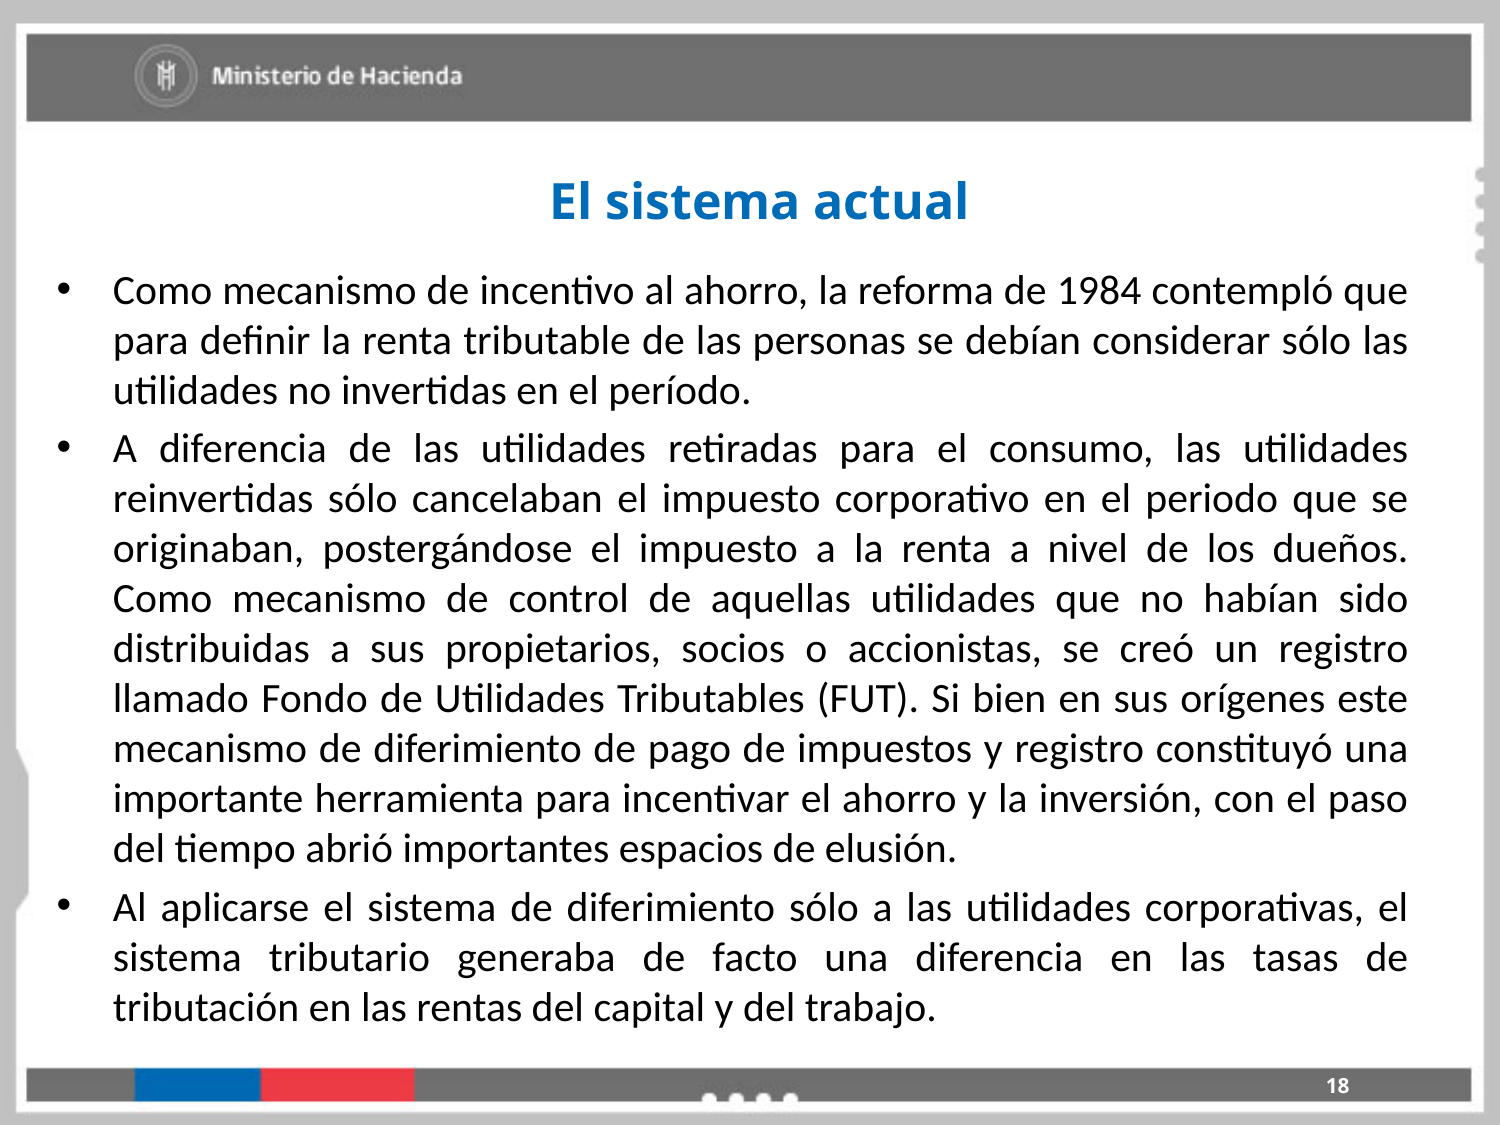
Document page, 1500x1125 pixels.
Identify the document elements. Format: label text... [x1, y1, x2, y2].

picture [0, 0, 1500, 1125]
slide_number 18 [1014, 1070, 1365, 1103]
list Como mecanismo de incentivo al ahorro, la reforma de 1984 contempló que para definir la renta tributable de las personas se debían considerar sólo las utilidades no invertidas en el período. A diferencia de las utilidades retiradas para el consumo, las utilidades reinvertidas sólo cancelaban el impuesto corporativo en el periodo que se originaban, postergándose el impuesto a la renta a nivel de los dueños. Como mecanismo de control de aquellas utilidades que no habían sido distribuidas a sus propietarios, socios o accionistas, se creó un registro llamado Fondo de Utilidades Tributables (FUT). Si bien en sus orígenes este mecanismo de diferimiento de pago de impuestos y registro constituyó una importante herramienta para incentivar el ahorro y la inversión, con el paso del tiempo abrió importantes espacios de elusión. Al aplicarse el sistema de diferimiento sólo a las utilidades corporativas, el sistema tributario generaba de facto una diferencia en las tasas de tributación en las rentas del capital y del trabajo. [41, 255, 1424, 587]
text_box El sistema actual [48, 138, 1471, 268]
